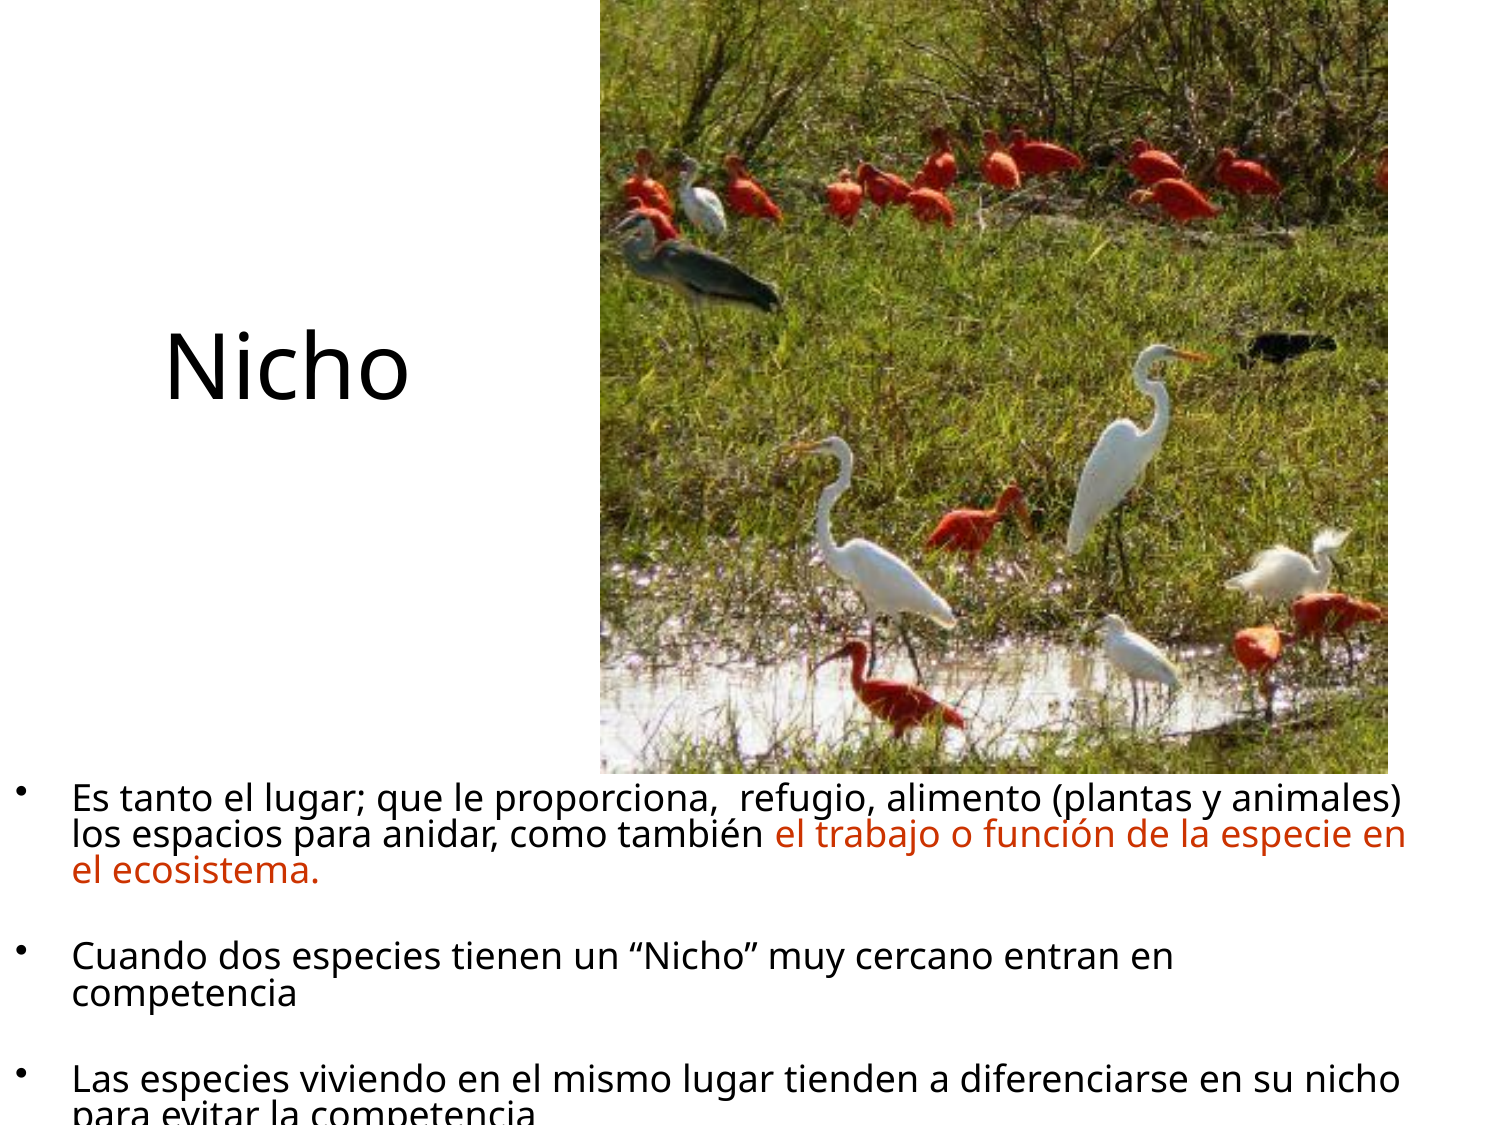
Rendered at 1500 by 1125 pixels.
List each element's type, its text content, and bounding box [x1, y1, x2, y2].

list Es tanto el lugar; que le proporciona, refugio, alimento (plantas y animales) los espacios para anidar, como también el trabajo o función de la especie en el ecosistema. Cuando dos especies tienen un “Nicho” muy cercano entran en competencia Las especies viviendo en el mismo lugar tienden a diferenciarse en su nicho para evitar la competencia [0, 774, 1426, 1125]
picture [599, 0, 1388, 774]
title Nicho [0, 199, 576, 526]
